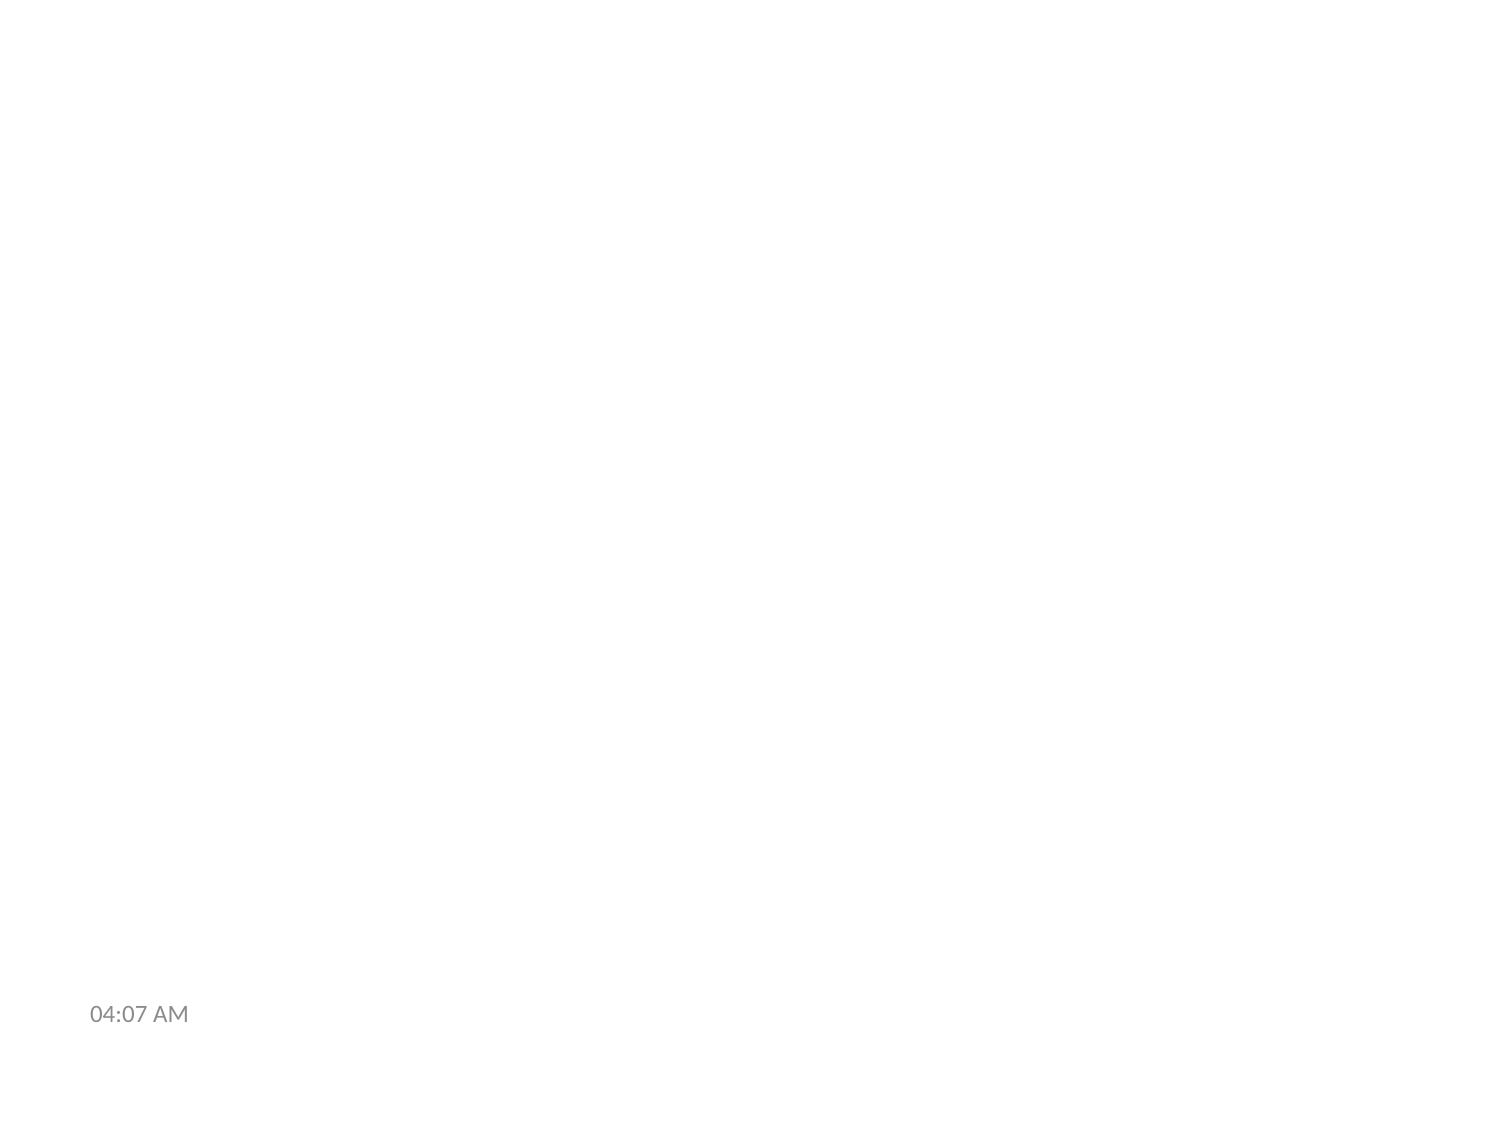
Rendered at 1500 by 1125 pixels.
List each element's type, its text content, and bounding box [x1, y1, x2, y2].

text_box 3:35 PM [75, 982, 425, 1043]
